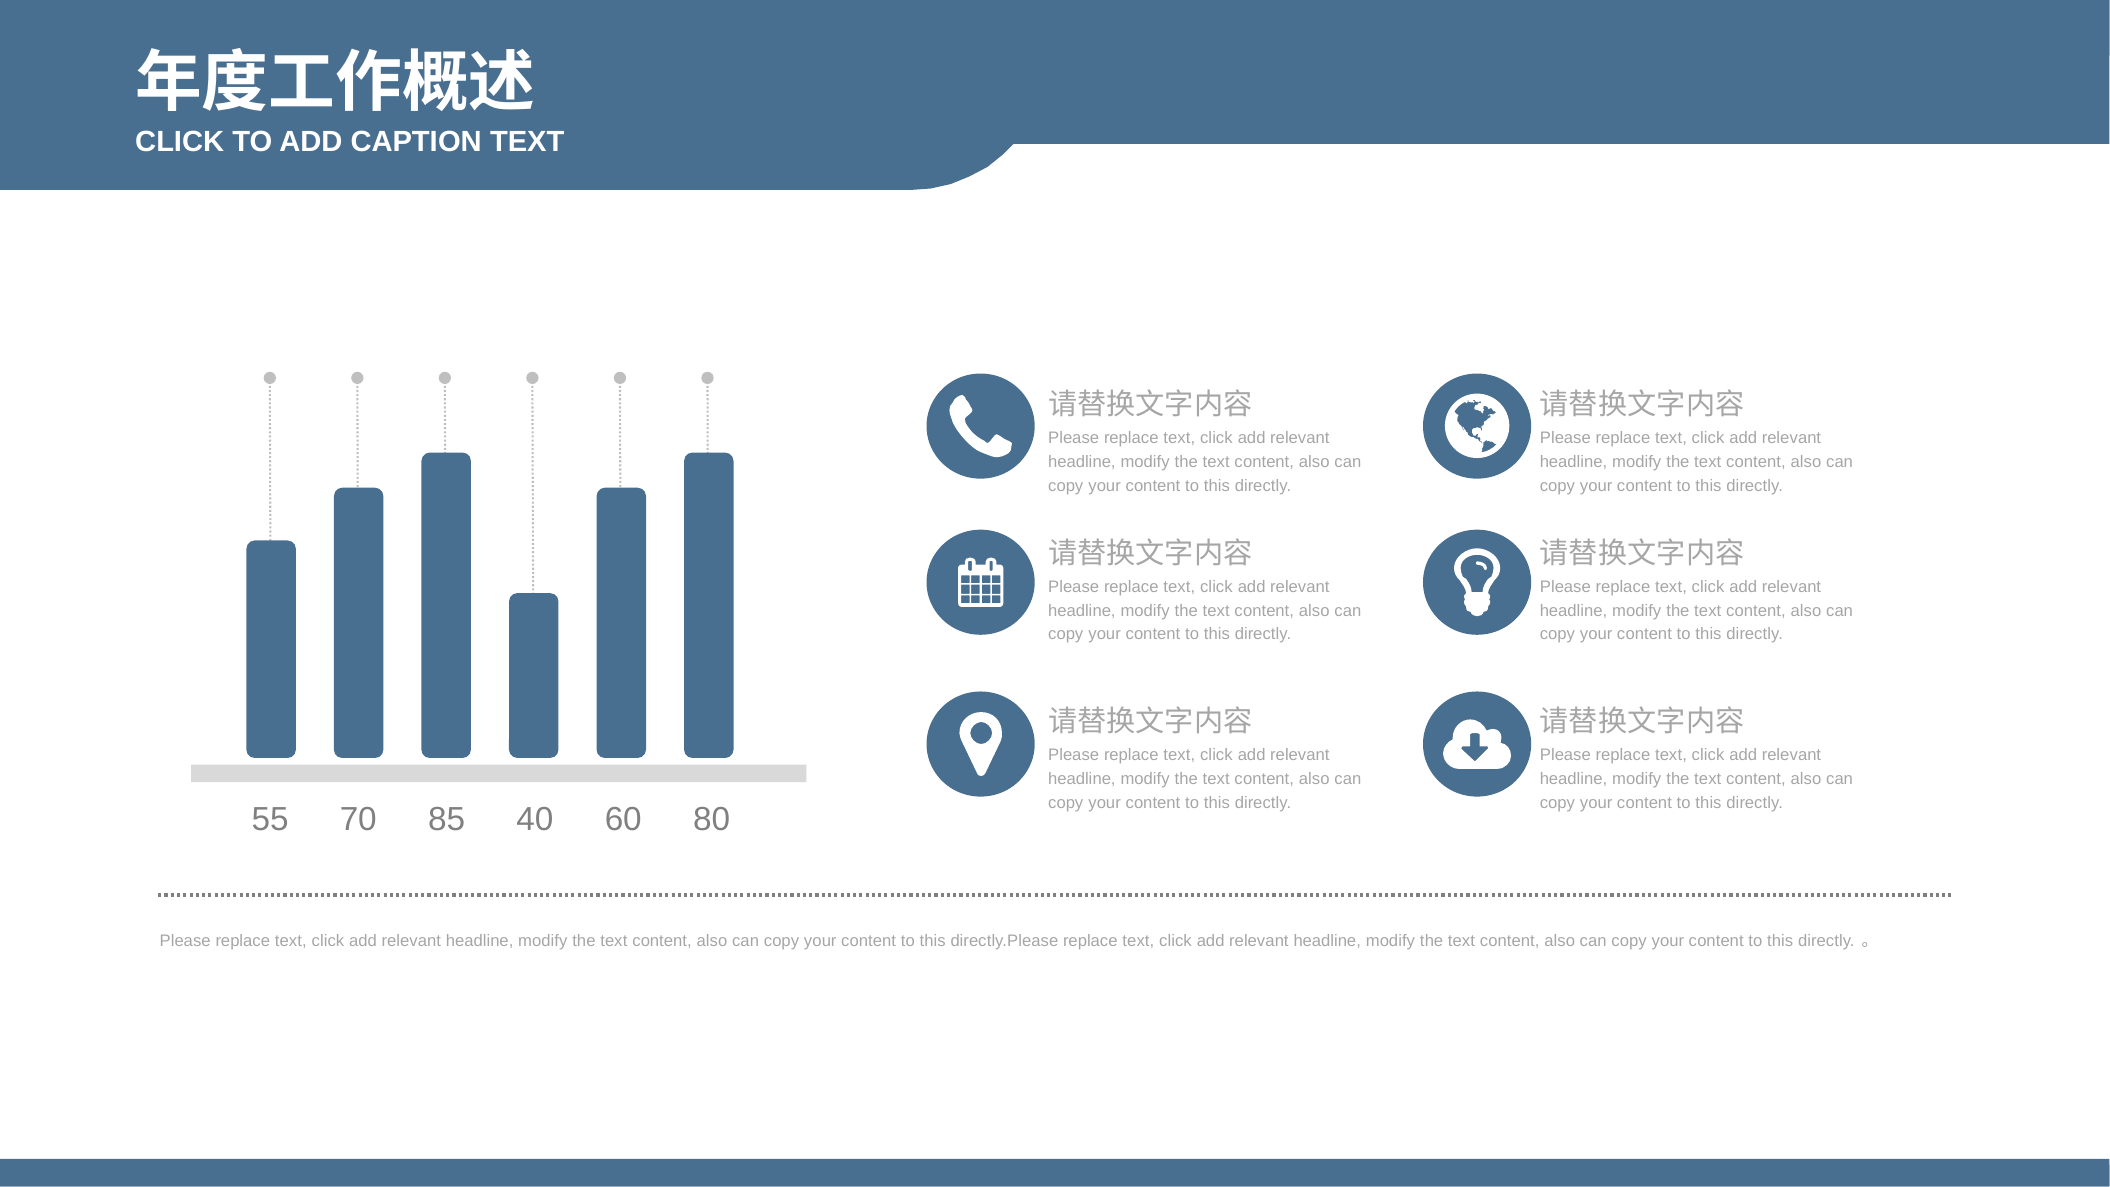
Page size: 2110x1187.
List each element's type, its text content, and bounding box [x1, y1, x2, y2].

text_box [1048, 527, 1383, 643]
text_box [333, 377, 384, 758]
text_box 80 [692, 789, 731, 837]
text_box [596, 377, 646, 758]
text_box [926, 529, 1035, 635]
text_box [926, 691, 1035, 797]
text_box 40 [516, 789, 554, 837]
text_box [1539, 378, 1874, 494]
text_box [1048, 695, 1383, 811]
text_box CLICK TO ADD CAPTION TEXT [135, 122, 596, 158]
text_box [1048, 378, 1392, 494]
text_box 年度工作概述 [135, 38, 596, 119]
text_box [1422, 373, 1532, 479]
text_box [1539, 527, 1874, 643]
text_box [1539, 695, 1874, 811]
text_box 85 [428, 789, 466, 837]
text_box 60 [604, 789, 642, 837]
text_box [1422, 529, 1532, 635]
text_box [509, 377, 559, 758]
text_box [190, 763, 807, 783]
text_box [1422, 691, 1532, 797]
text_box Please replace text, click add relevant headline, modify the text content, also can copy your content to this directly.Please replace text, click add relevant headline, modify the text content, also can copy your content to this directly.。 [159, 925, 1950, 950]
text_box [684, 377, 734, 758]
text_box 55 [251, 789, 289, 837]
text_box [926, 373, 1035, 479]
text_box 70 [339, 789, 377, 837]
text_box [246, 377, 296, 758]
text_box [421, 377, 471, 758]
